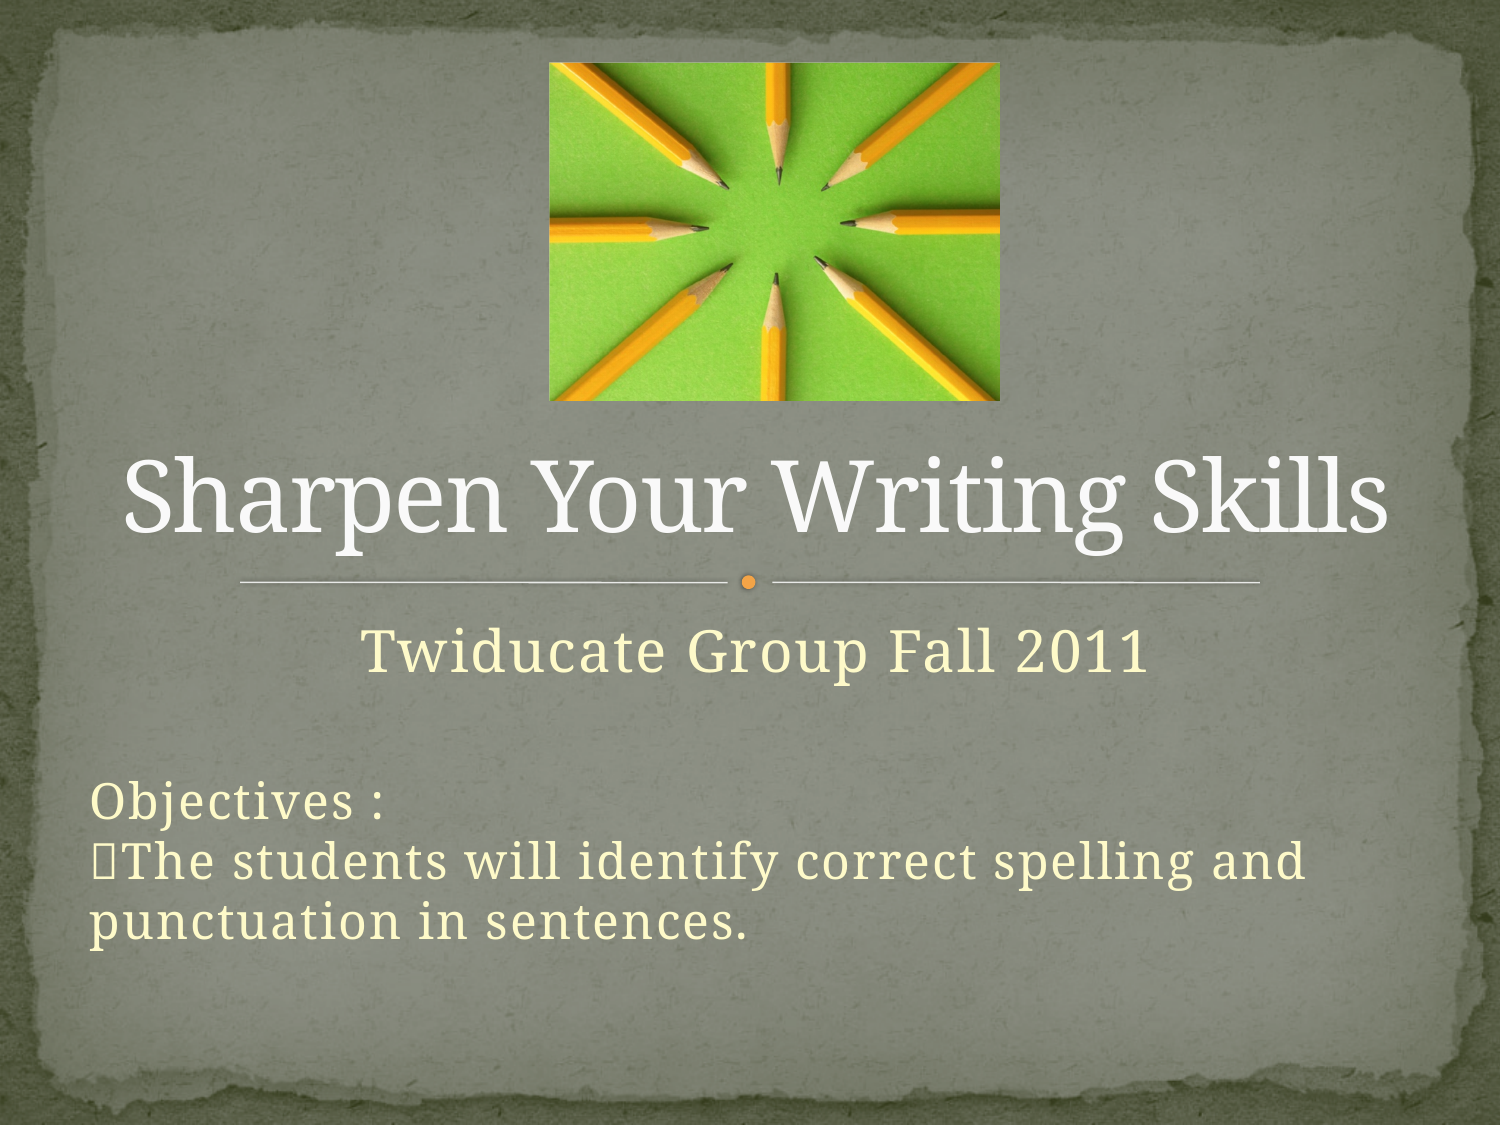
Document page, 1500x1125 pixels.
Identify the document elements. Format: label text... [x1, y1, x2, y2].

title Sharpen Your Writing Skills [74, 235, 1438, 561]
subtitle Twiducate Group Fall 2011 Objectives : The students will identify correct spelling and punctuation in sentences. [75, 606, 1438, 713]
picture [550, 8, 1000, 455]
